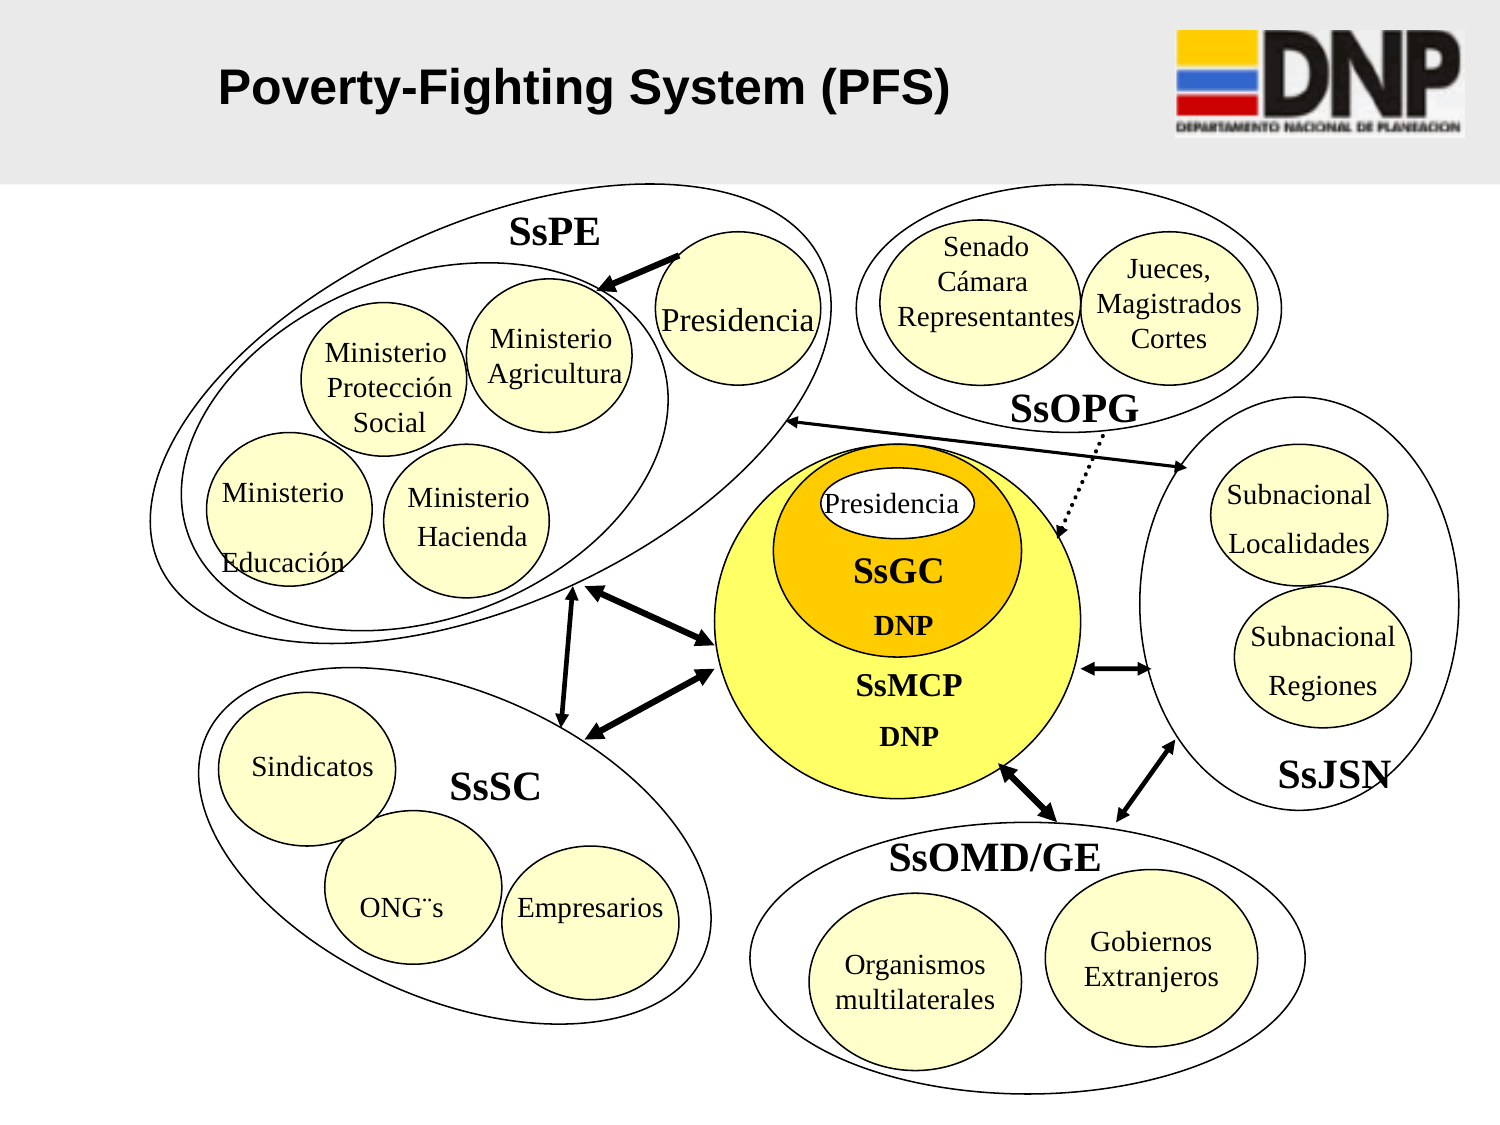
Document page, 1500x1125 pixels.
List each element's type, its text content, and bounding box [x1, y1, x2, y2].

text_box [1139, 397, 1459, 793]
text_box Presidencia [631, 290, 845, 346]
text_box [666, 346, 811, 386]
text_box [785, 416, 1188, 473]
text_box [657, 231, 819, 290]
text_box Senado Cámara Representantes [879, 219, 1093, 340]
title Poverty-Fighting System (PFS) [0, 47, 1170, 138]
text_box [774, 444, 1021, 538]
text_box [927, 447, 1081, 726]
text_box [783, 760, 1012, 799]
text_box SsSC [395, 751, 597, 817]
text_box SsJSN [1234, 739, 1436, 805]
text_box [856, 251, 1282, 420]
text_box Ministerio Hacienda [383, 481, 561, 560]
text_box Subnacional Regiones [1234, 609, 1412, 709]
text_box [749, 831, 1306, 1094]
text_box Organismos multilaterales [809, 938, 1022, 1023]
text_box [596, 255, 680, 292]
text_box [840, 527, 955, 538]
text_box [198, 667, 712, 1025]
text_box [998, 763, 1058, 823]
text_box Empresarios [501, 881, 680, 932]
text_box SsOMD/GE [862, 822, 1129, 888]
text_box [150, 223, 826, 644]
text_box [921, 184, 1248, 241]
picture [1175, 30, 1465, 138]
text_box [499, 183, 830, 290]
text_box Sindicatos [206, 739, 419, 790]
text_box Jueces, Magistrados Cortes [1080, 241, 1258, 362]
text_box [555, 586, 579, 728]
text_box SsOPG [974, 373, 1176, 439]
text_box Subnacional Localidades [1210, 467, 1388, 568]
text_box [221, 790, 393, 847]
text_box [584, 585, 715, 646]
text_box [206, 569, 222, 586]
text_box Presidencia [809, 477, 975, 527]
text_box [584, 668, 715, 740]
text_box [846, 467, 949, 477]
text_box [714, 447, 868, 752]
text_box Gobiernos Extranjeros [1045, 914, 1258, 1000]
text_box [1263, 805, 1336, 811]
text_box [850, 649, 945, 655]
text_box [1116, 739, 1176, 823]
text_box SsPE [454, 196, 656, 262]
text_box SsMCP DNP [773, 655, 1046, 760]
text_box [225, 692, 389, 739]
text_box [395, 560, 538, 598]
text_box SsGC DNP [773, 538, 1034, 649]
text_box [1080, 662, 1152, 676]
text_box [181, 262, 669, 631]
text_box ONG¨s [312, 881, 491, 932]
text_box [395, 444, 538, 481]
text_box [1056, 524, 1068, 539]
